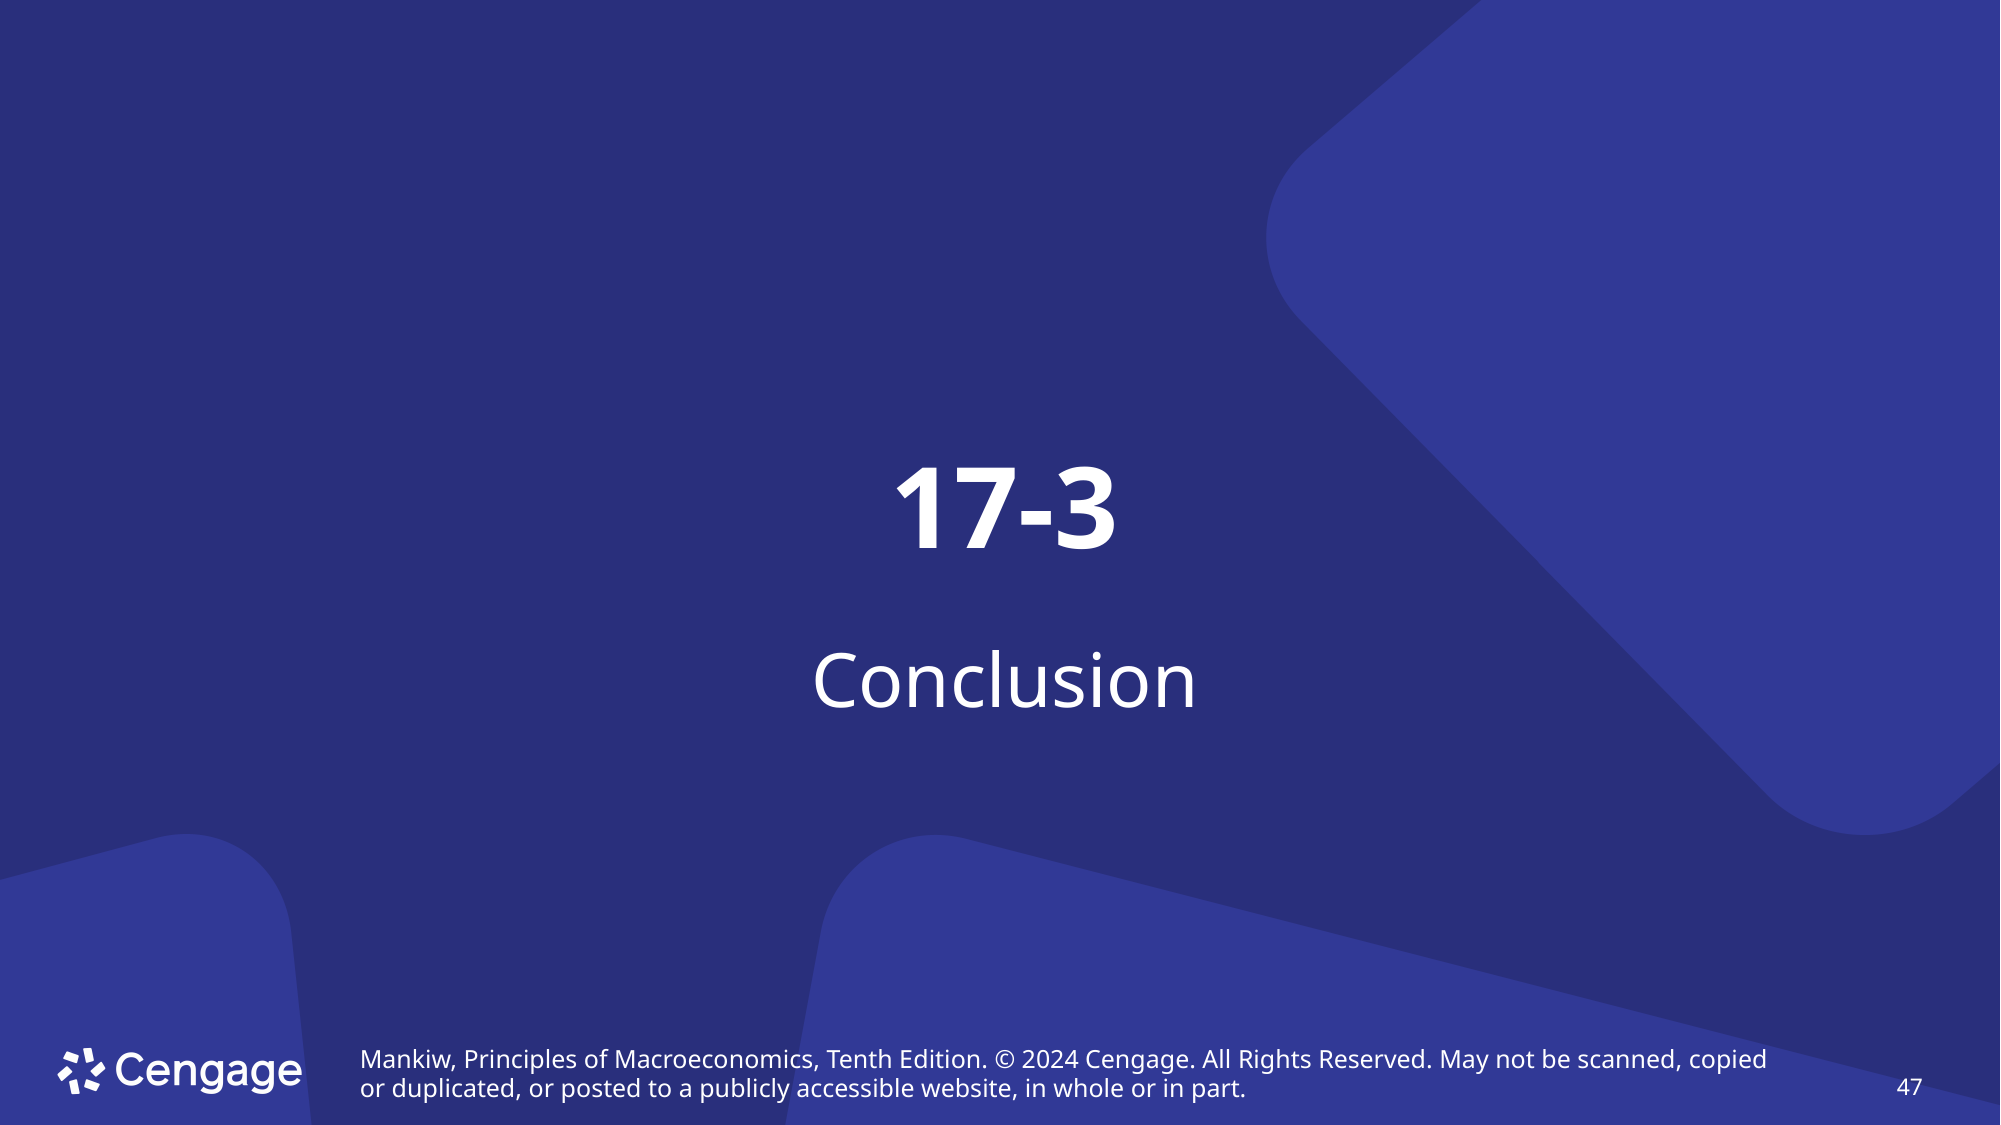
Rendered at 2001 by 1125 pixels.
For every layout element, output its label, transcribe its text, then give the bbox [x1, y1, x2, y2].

title 17-3 [150, 189, 1860, 581]
subtitle Conclusion [150, 624, 1860, 859]
picture [0, 0, 2000, 1125]
